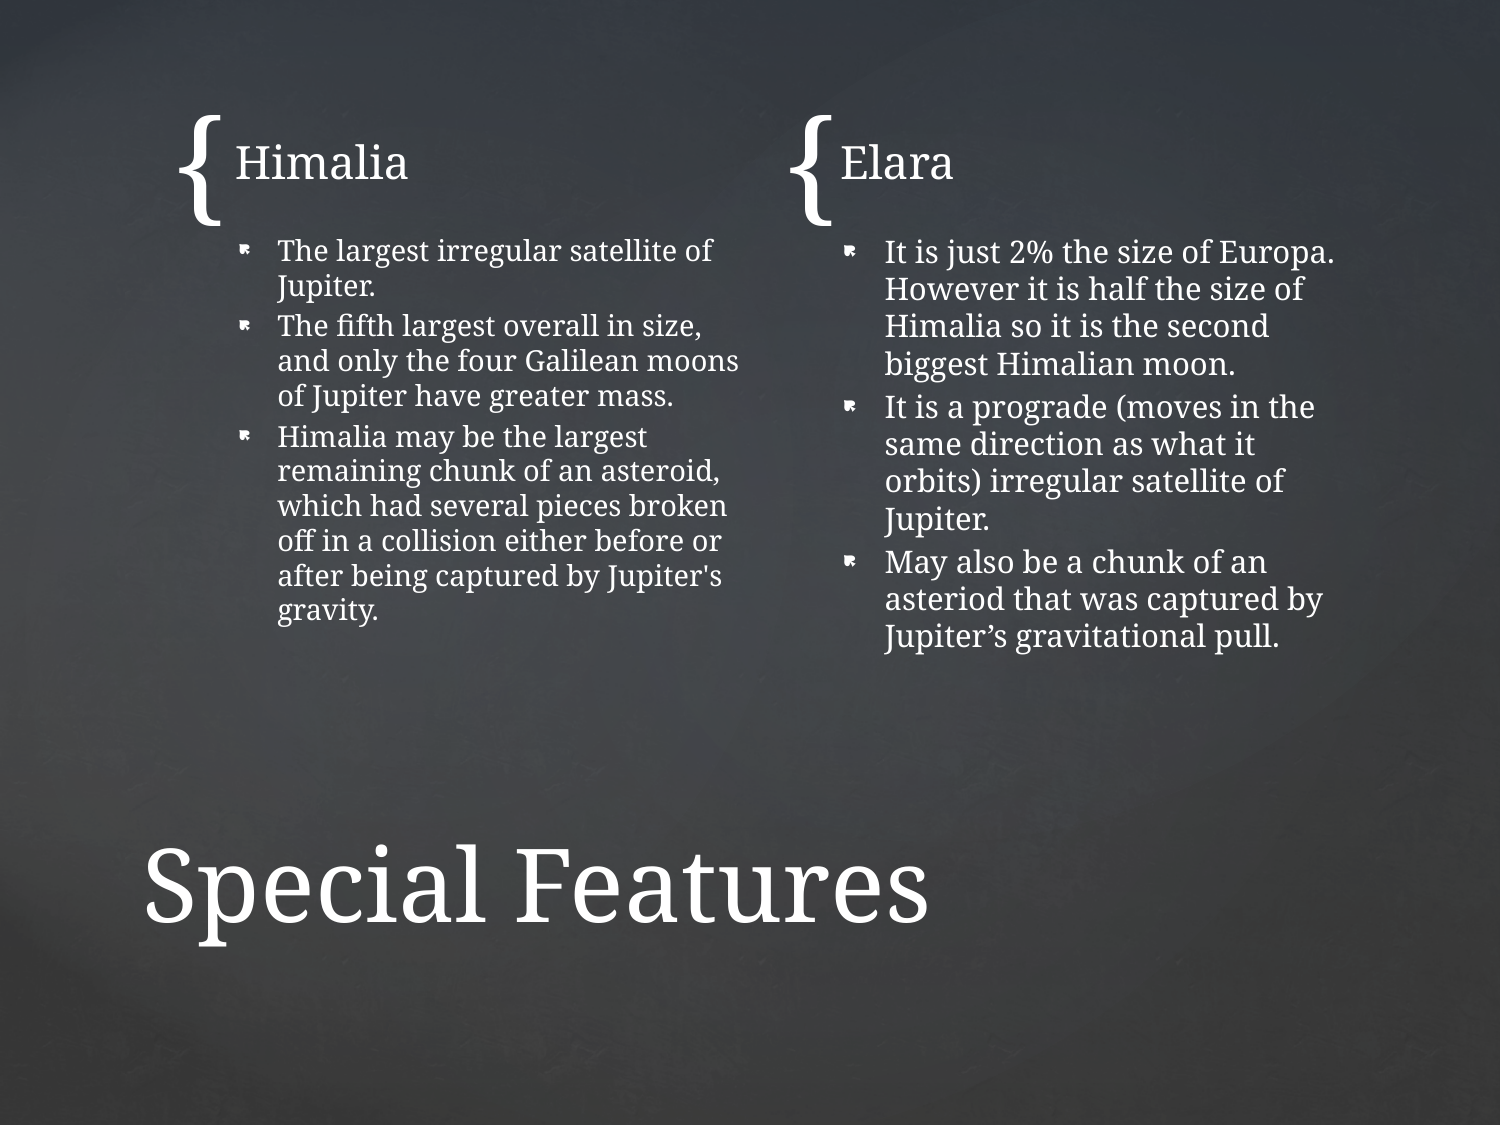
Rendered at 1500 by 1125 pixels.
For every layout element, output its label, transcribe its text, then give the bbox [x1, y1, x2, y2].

list Elara [825, 108, 1362, 214]
list The largest irregular satellite of Jupiter. The fifth largest overall in size, and only the four Galilean moons of Jupiter have greater mass. Himalia may be the largest remaining chunk of an asteroid, which had several pieces broken off in a collision either before or after being captured by Jupiter's gravity. [220, 224, 758, 675]
title Special Features [127, 800, 1365, 950]
list Himalia [219, 108, 757, 214]
list It is just 2% the size of Europa. However it is half the size of Himalia so it is the second biggest Himalian moon. It is a prograde (moves in the same direction as what it orbits) irregular satellite of Jupiter. May also be a chunk of an asteriod that was captured by Jupiter’s gravitational pull. [825, 224, 1362, 675]
